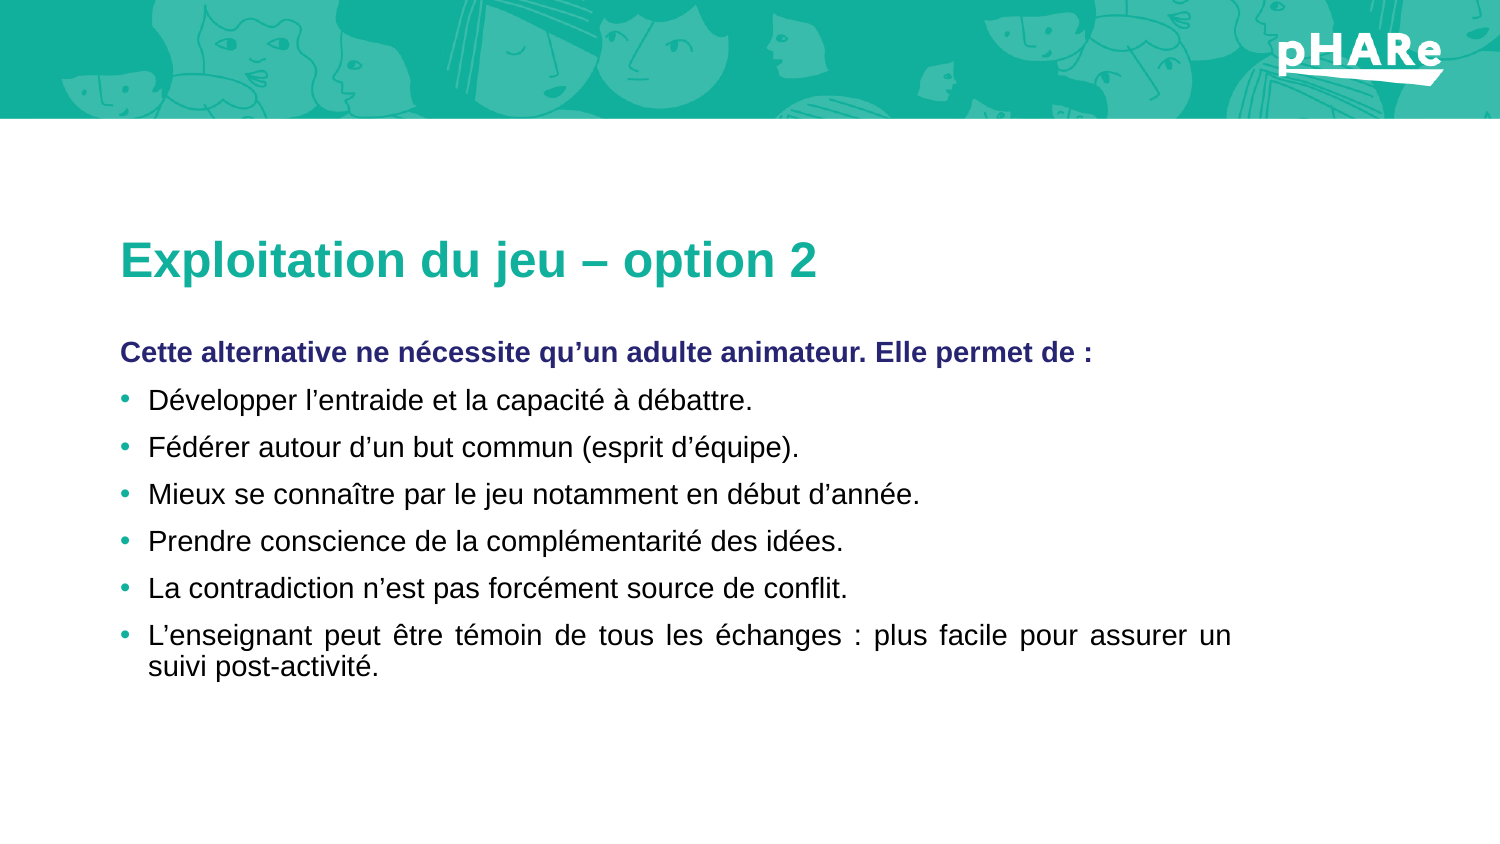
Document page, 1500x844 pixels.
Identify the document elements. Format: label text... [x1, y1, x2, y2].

text_box Exploitation du jeu – option 2 [105, 201, 1488, 320]
picture [0, 0, 1500, 119]
text_box Cette alternative ne nécessite qu’un adulte animateur. Elle permet de : Développer l’entraide et la capacité à débattre. Fédérer autour d’un but commun (esprit d’équipe). Mieux se connaître par le jeu notamment en début d’année. Prendre conscience de la complémentarité des idées. La contradiction n’est pas forcément source de conflit. L’enseignant peut être témoin de tous les échanges : plus facile pour assurer un suivi post-activité. [105, 330, 1249, 761]
